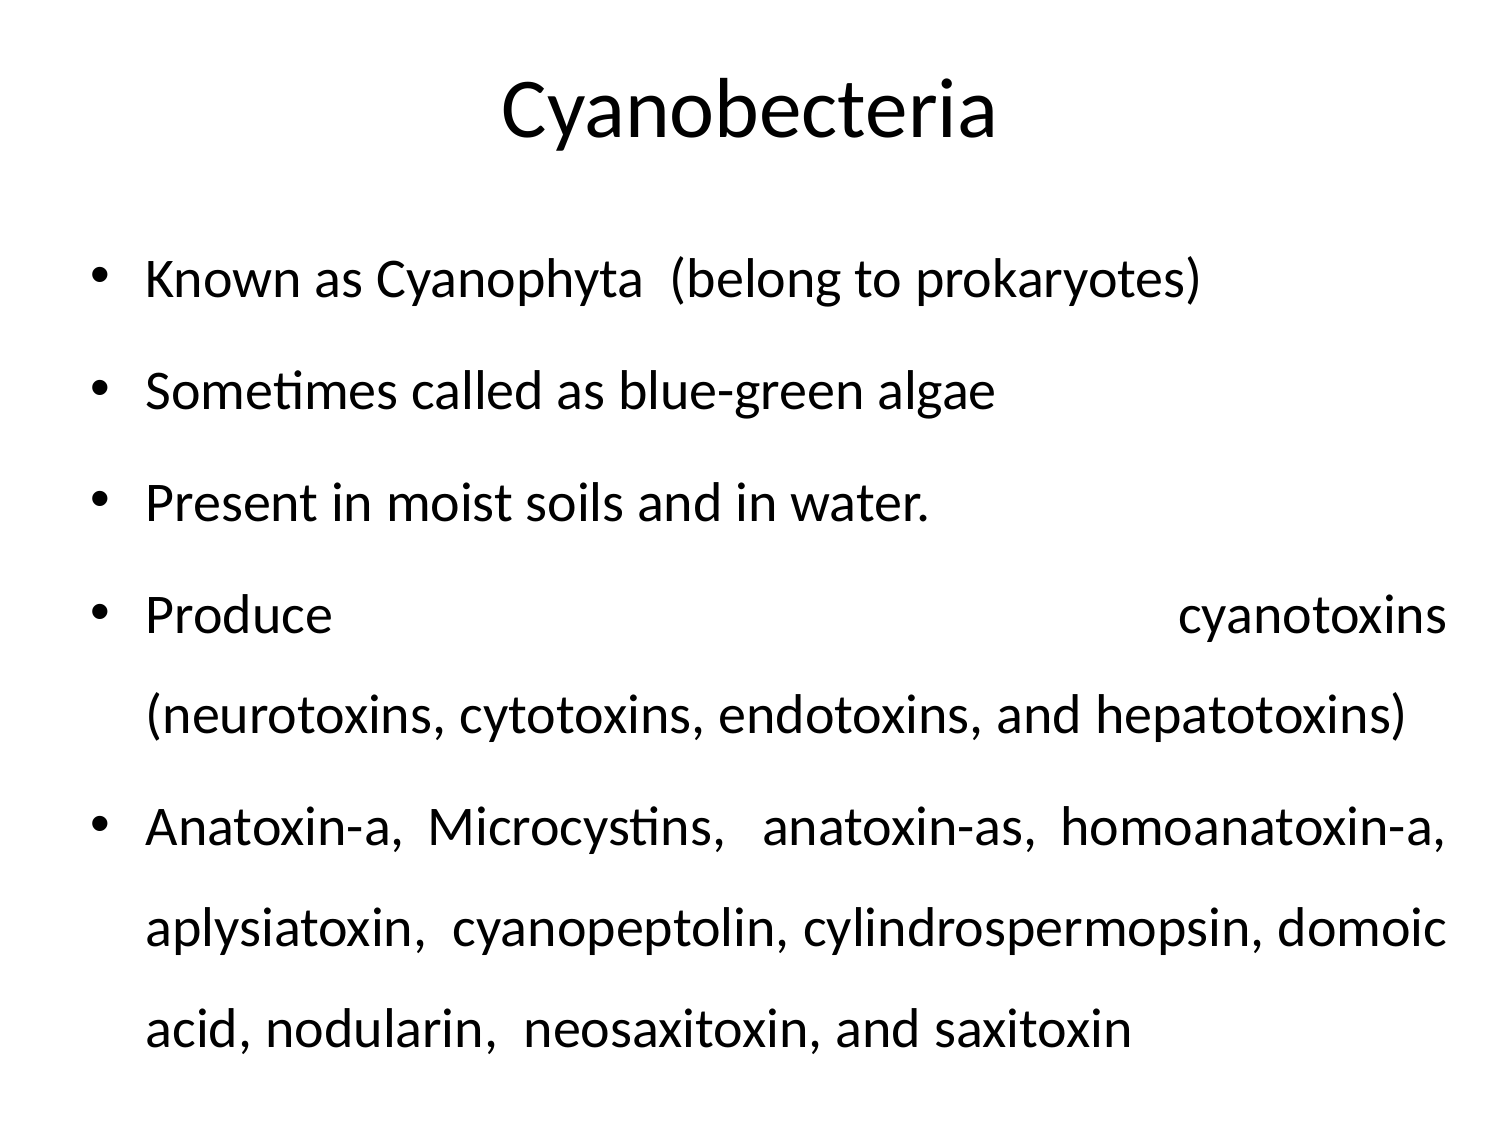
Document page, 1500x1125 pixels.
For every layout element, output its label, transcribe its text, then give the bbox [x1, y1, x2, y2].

title Cyanobecteria [75, 45, 1425, 163]
list Known as Cyanophyta (belong to prokaryotes) Sometimes called as blue-green algae Present in moist soils and in water. Produce cyanotoxins (neurotoxins, cytotoxins, endotoxins, and hepatotoxins) Anatoxin-a, Microcystins, anatoxin-as, homoanatoxin-a, aplysiatoxin, cyanopeptolin, cylindrospermopsin, domoic acid, nodularin, neosaxitoxin, and saxitoxin [75, 200, 1463, 1088]
